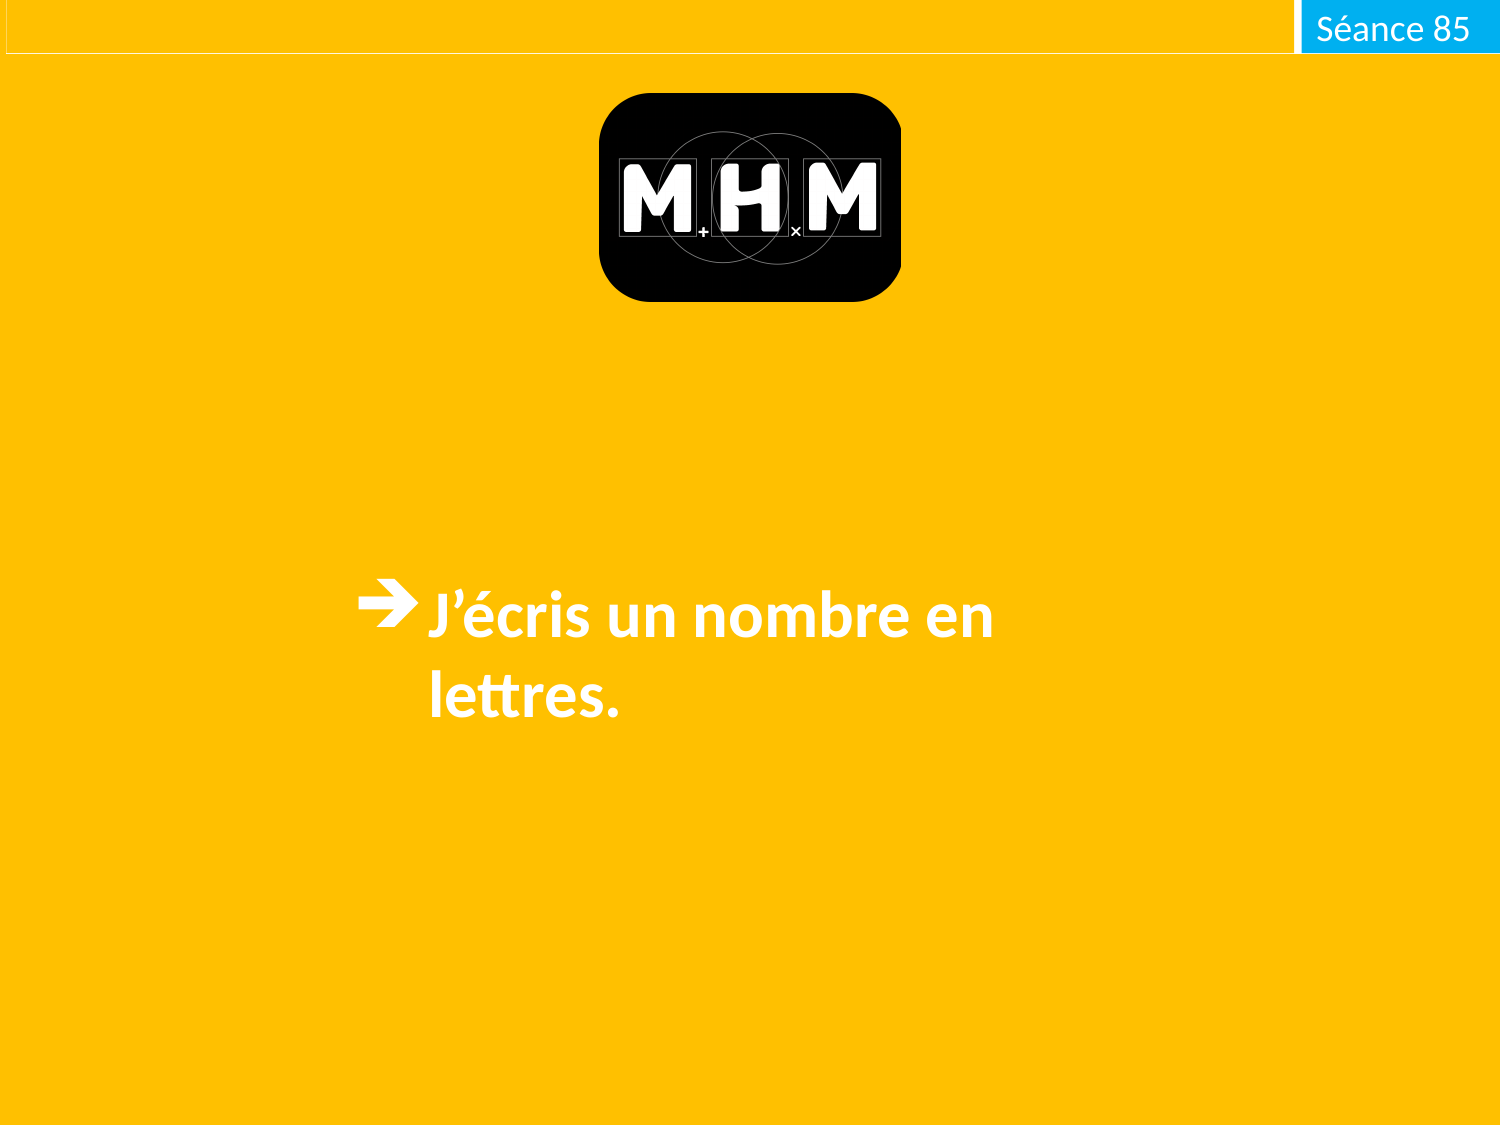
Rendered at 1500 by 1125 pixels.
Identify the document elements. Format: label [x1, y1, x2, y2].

text_box [0, 54, 1500, 1125]
